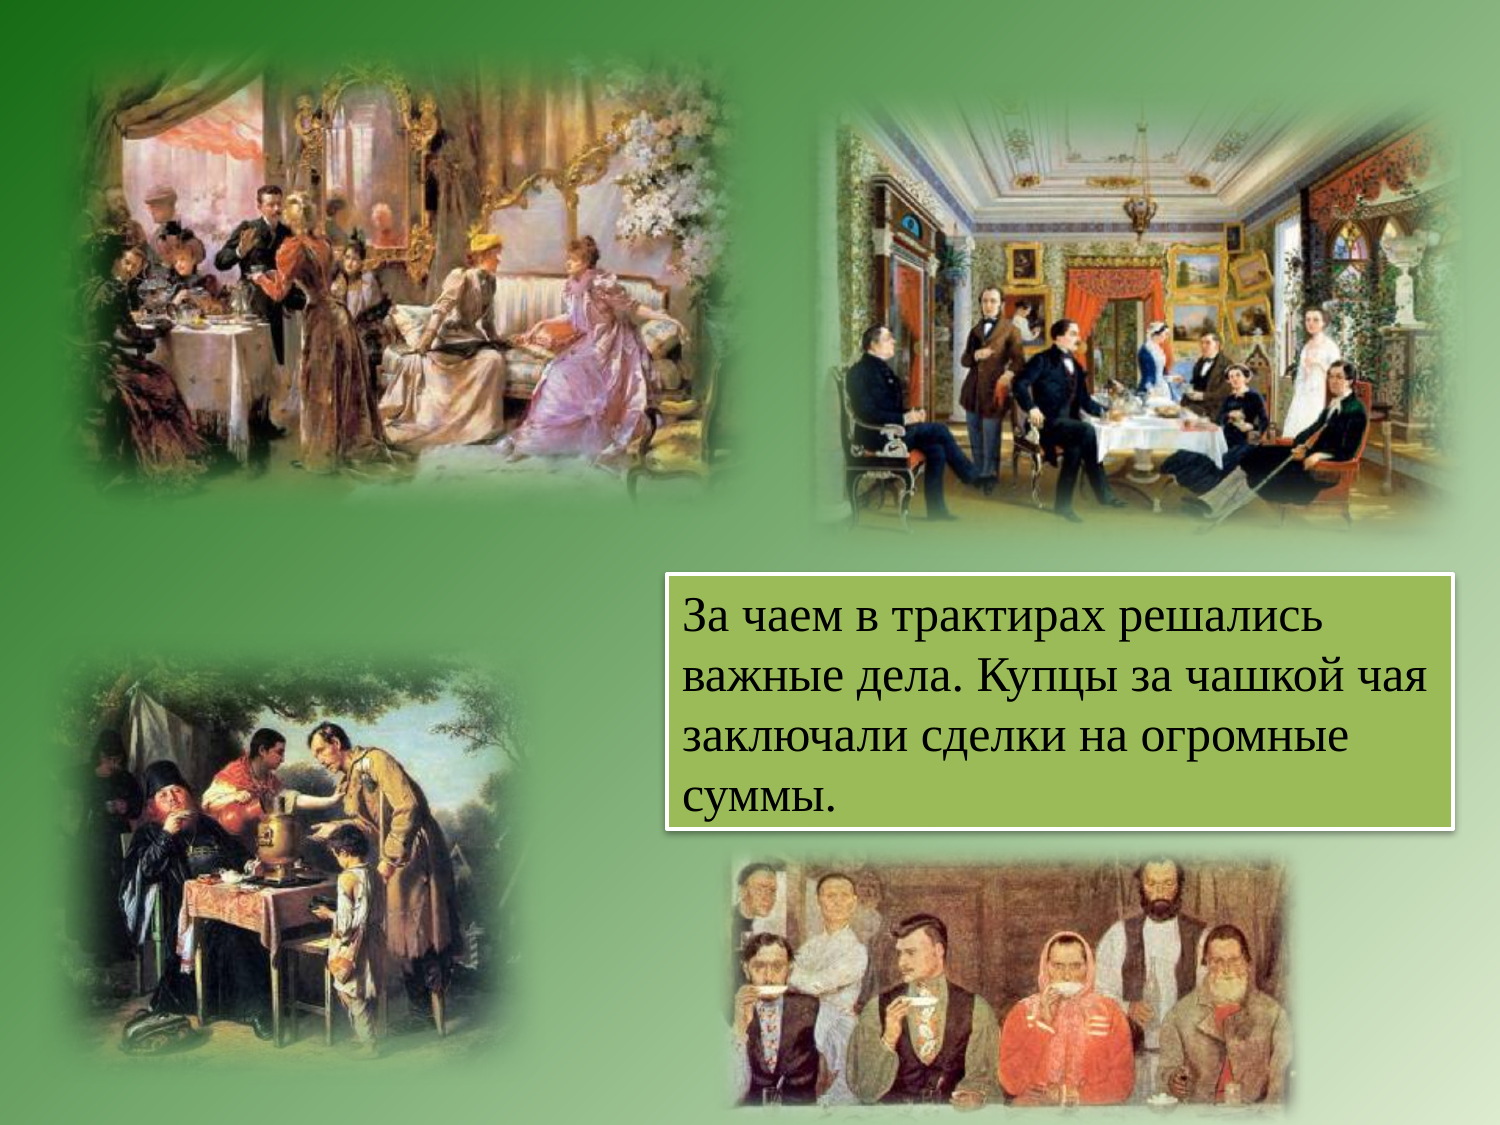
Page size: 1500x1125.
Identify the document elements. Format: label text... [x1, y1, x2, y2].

text_box За чаем в трактирах решались важные дела. Купцы за чашкой чая заключали сделки на огромные суммы. [665, 572, 1455, 831]
picture [789, 81, 1477, 562]
picture [714, 843, 1306, 1125]
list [46, 34, 762, 521]
picture [34, 632, 546, 1086]
